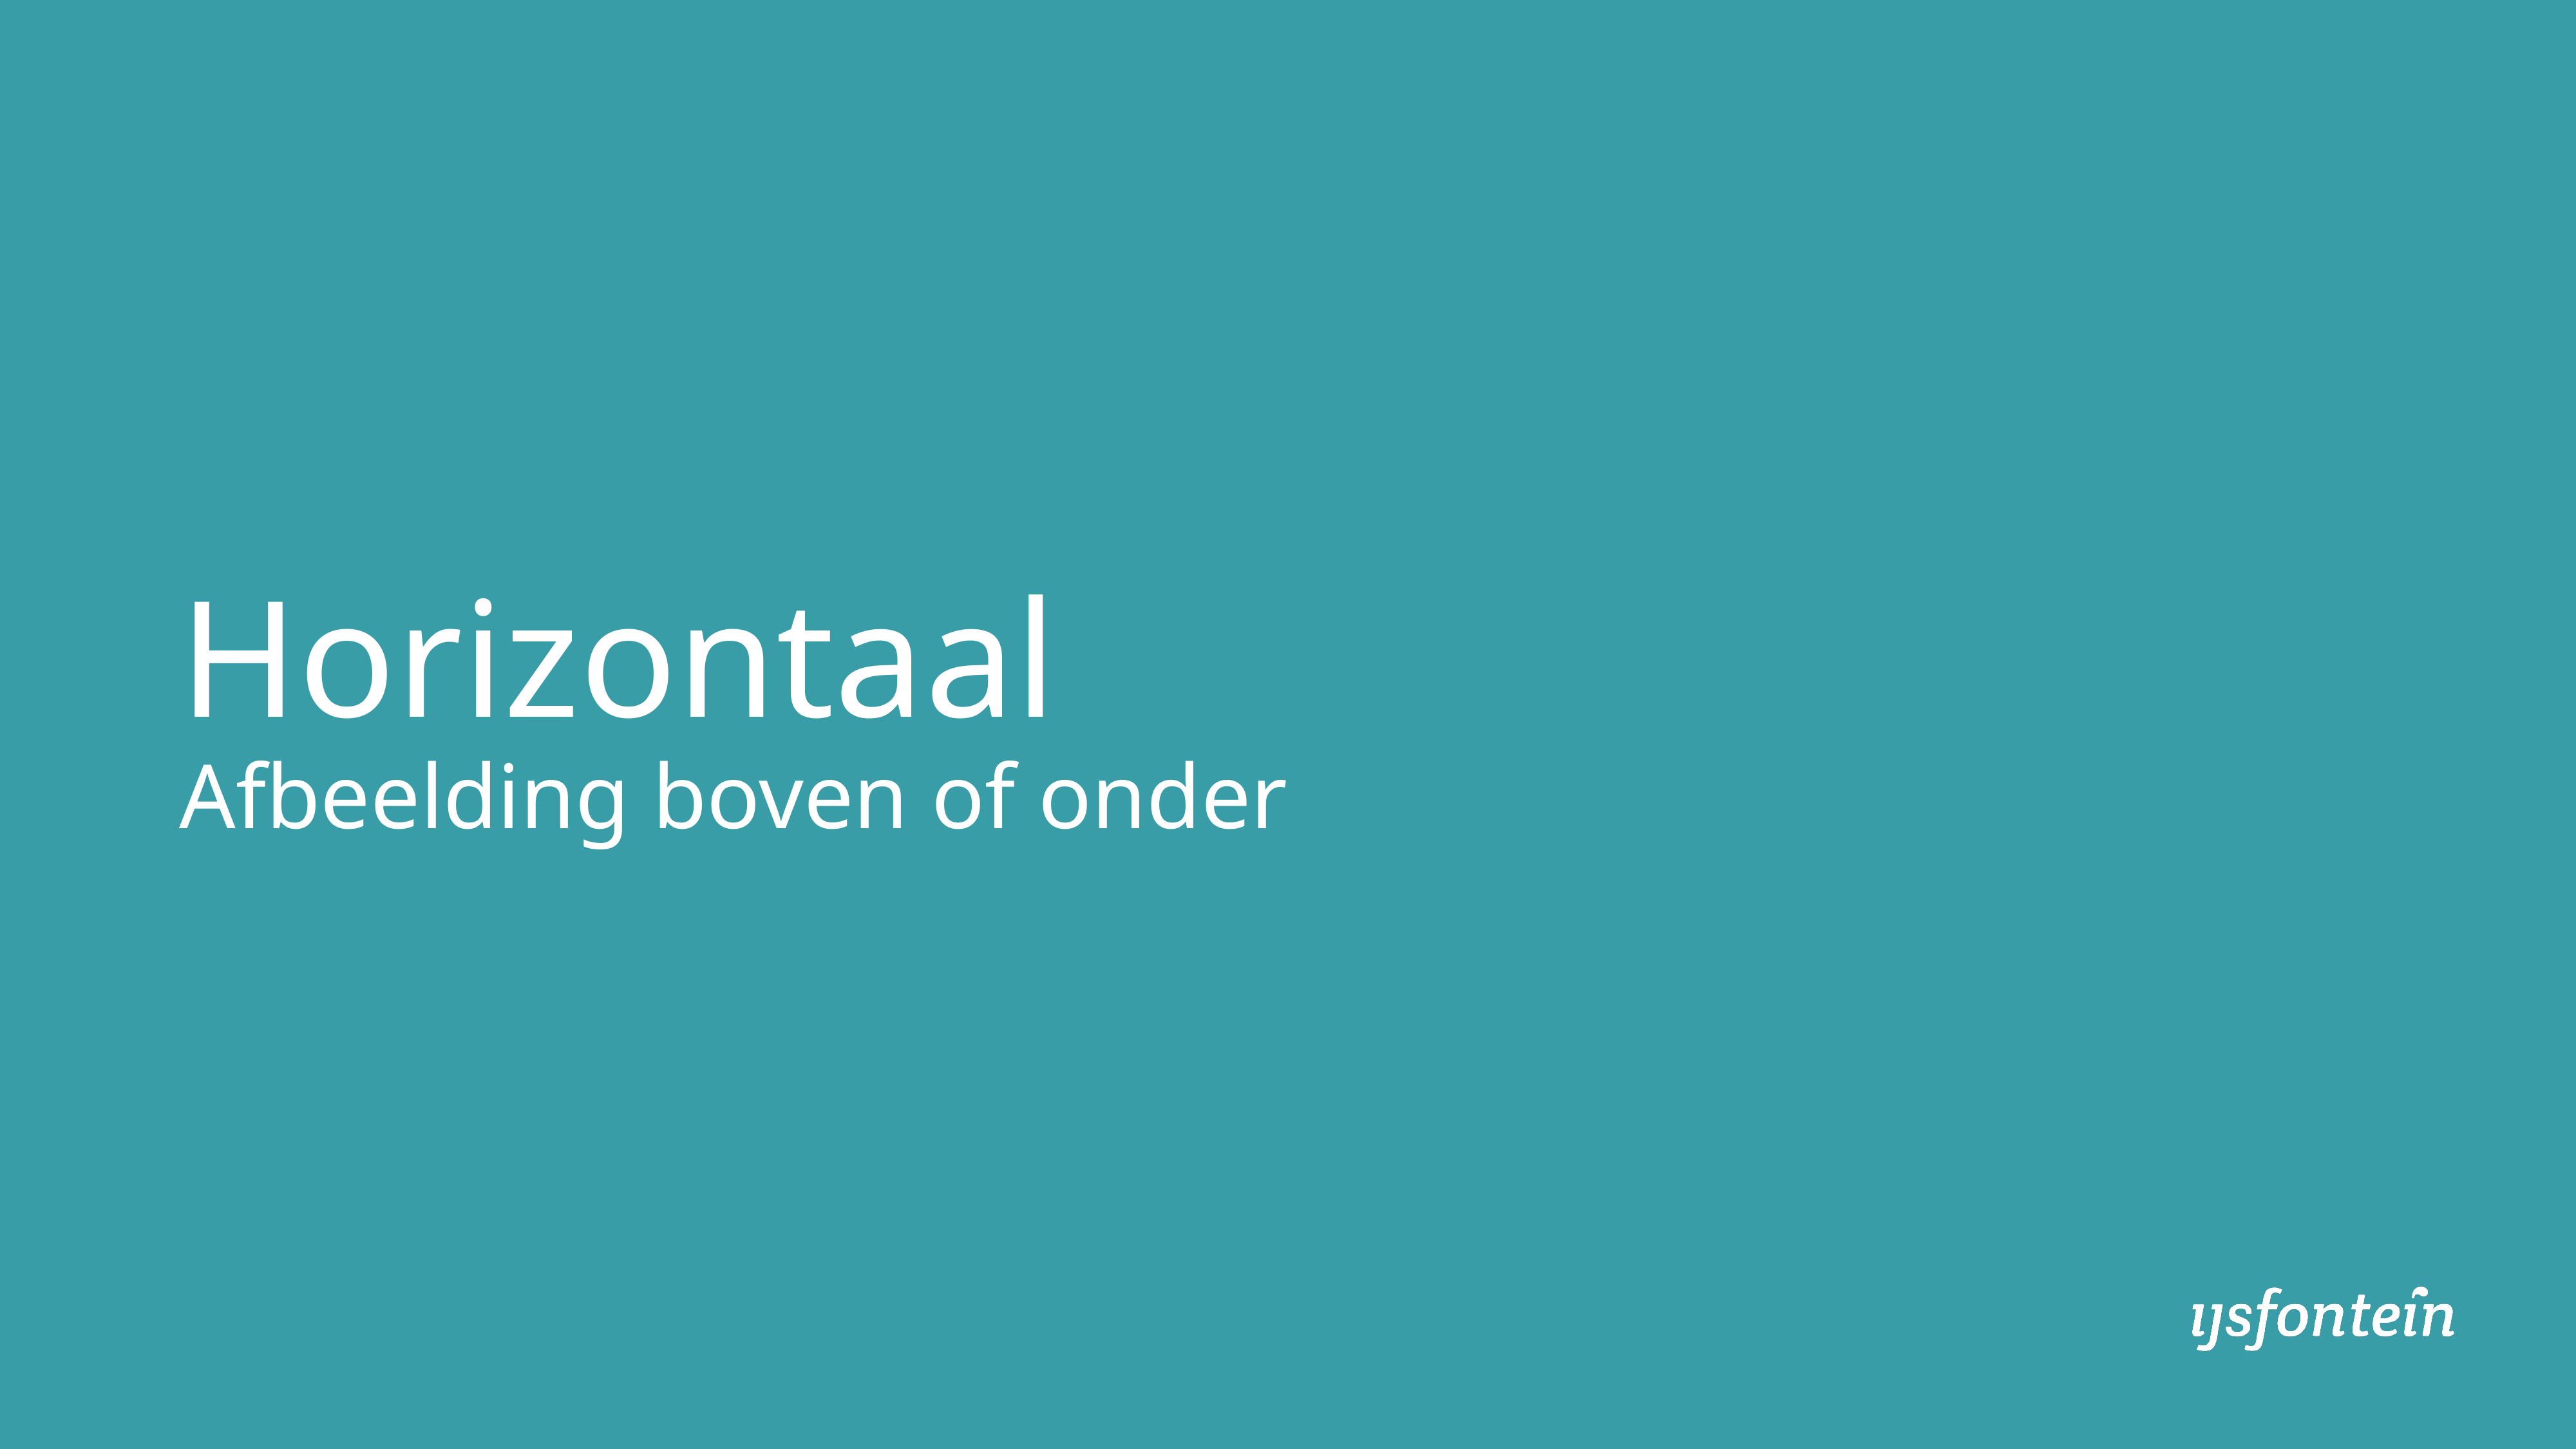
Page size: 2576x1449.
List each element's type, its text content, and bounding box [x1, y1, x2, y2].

text_box Horizontaal Afbeelding boven of onder [175, 573, 1902, 876]
picture [2192, 1286, 2454, 1352]
